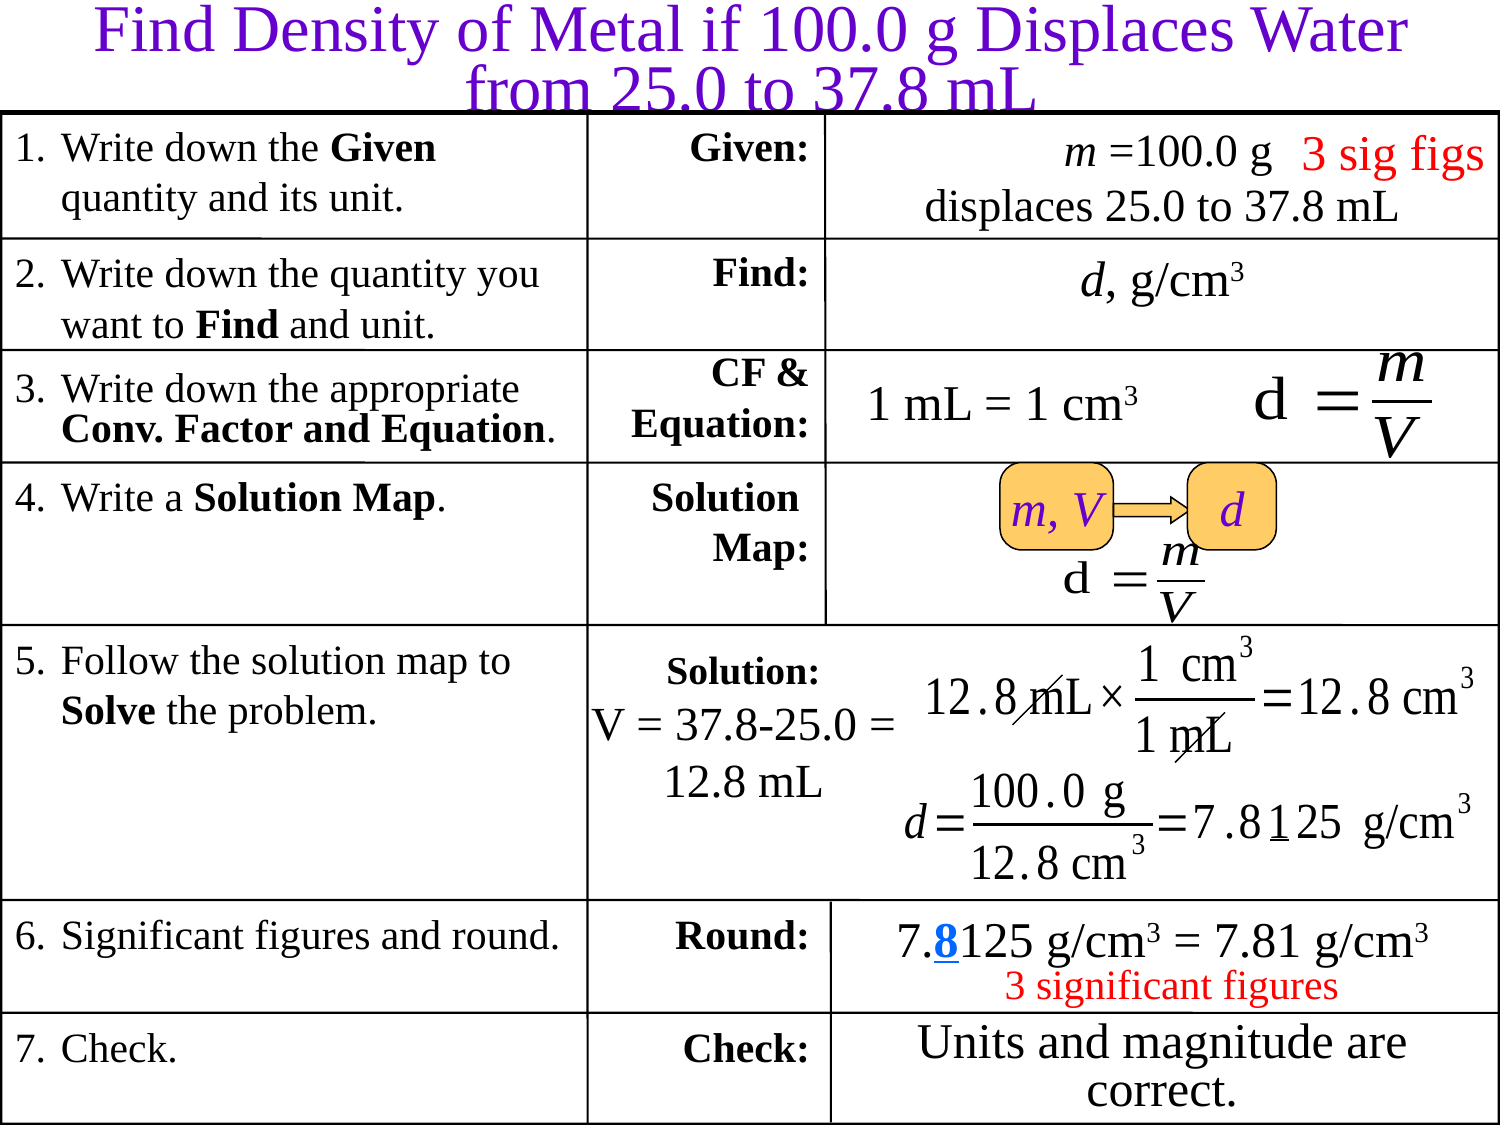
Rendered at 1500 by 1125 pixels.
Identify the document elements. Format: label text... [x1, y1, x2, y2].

text_box Given: [588, 113, 825, 238]
text_box 7.8125 g/cm3 = 7.81 g/cm3 [825, 901, 830, 1012]
text_box 7.8125 g/cm3 = 7.81 g/cm3 [831, 901, 1500, 1012]
text_box 3 significant figures [989, 950, 1354, 1016]
text_box CF & Equation: [588, 463, 825, 486]
text_box Find: [588, 351, 825, 364]
text_box m =100.0 g displaces 25.0 to 37.8 mL [826, 113, 1500, 238]
text_box Solution: V = 37.8-25.0 = 12.8 mL [588, 638, 913, 815]
text_box Write down the quantity you want to Find and unit. [1, 351, 587, 362]
text_box Write down the appropriate Conv. Factor and Equation. [0, 362, 588, 486]
text_box [824, 687, 1500, 865]
text_box Find Density of Metal if 100.0 g Displaces Water from 25.0 to 37.8 mL [39, 7, 1465, 112]
text_box CF & Equation: [588, 364, 825, 462]
text_box Find: [588, 239, 825, 350]
text_box 1 mL = 1 cm3 [851, 362, 1154, 438]
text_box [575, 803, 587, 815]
text_box 3 sig figs [1286, 112, 1500, 188]
text_box Units and magnitude are correct. [825, 1048, 1500, 1125]
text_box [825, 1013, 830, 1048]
text_box d, g/cm3 [826, 239, 1500, 350]
text_box Significant figures and round. [1, 901, 587, 1012]
text_box Write a Solution Map. [1, 486, 587, 638]
text_box Write down the quantity you want to Find and unit. [1, 239, 587, 350]
text_box Round: [588, 1013, 825, 1048]
text_box Check: [588, 1048, 825, 1125]
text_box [999, 462, 1277, 551]
text_box 7.8125 g/cm3 = 7.81 g/cm3 [831, 1013, 1500, 1048]
text_box Follow the solution map to Solve the problem. [1, 638, 587, 803]
text_box Write down the Given quantity and its unit. [1, 113, 587, 238]
text_box Solution Map: [588, 486, 825, 625]
text_box Solution Map: [588, 626, 825, 638]
text_box Check. [1, 1013, 587, 1125]
text_box [825, 626, 1500, 638]
text_box [826, 463, 1500, 625]
text_box d, g/cm3 [826, 351, 1500, 365]
text_box Round: [588, 901, 825, 1012]
